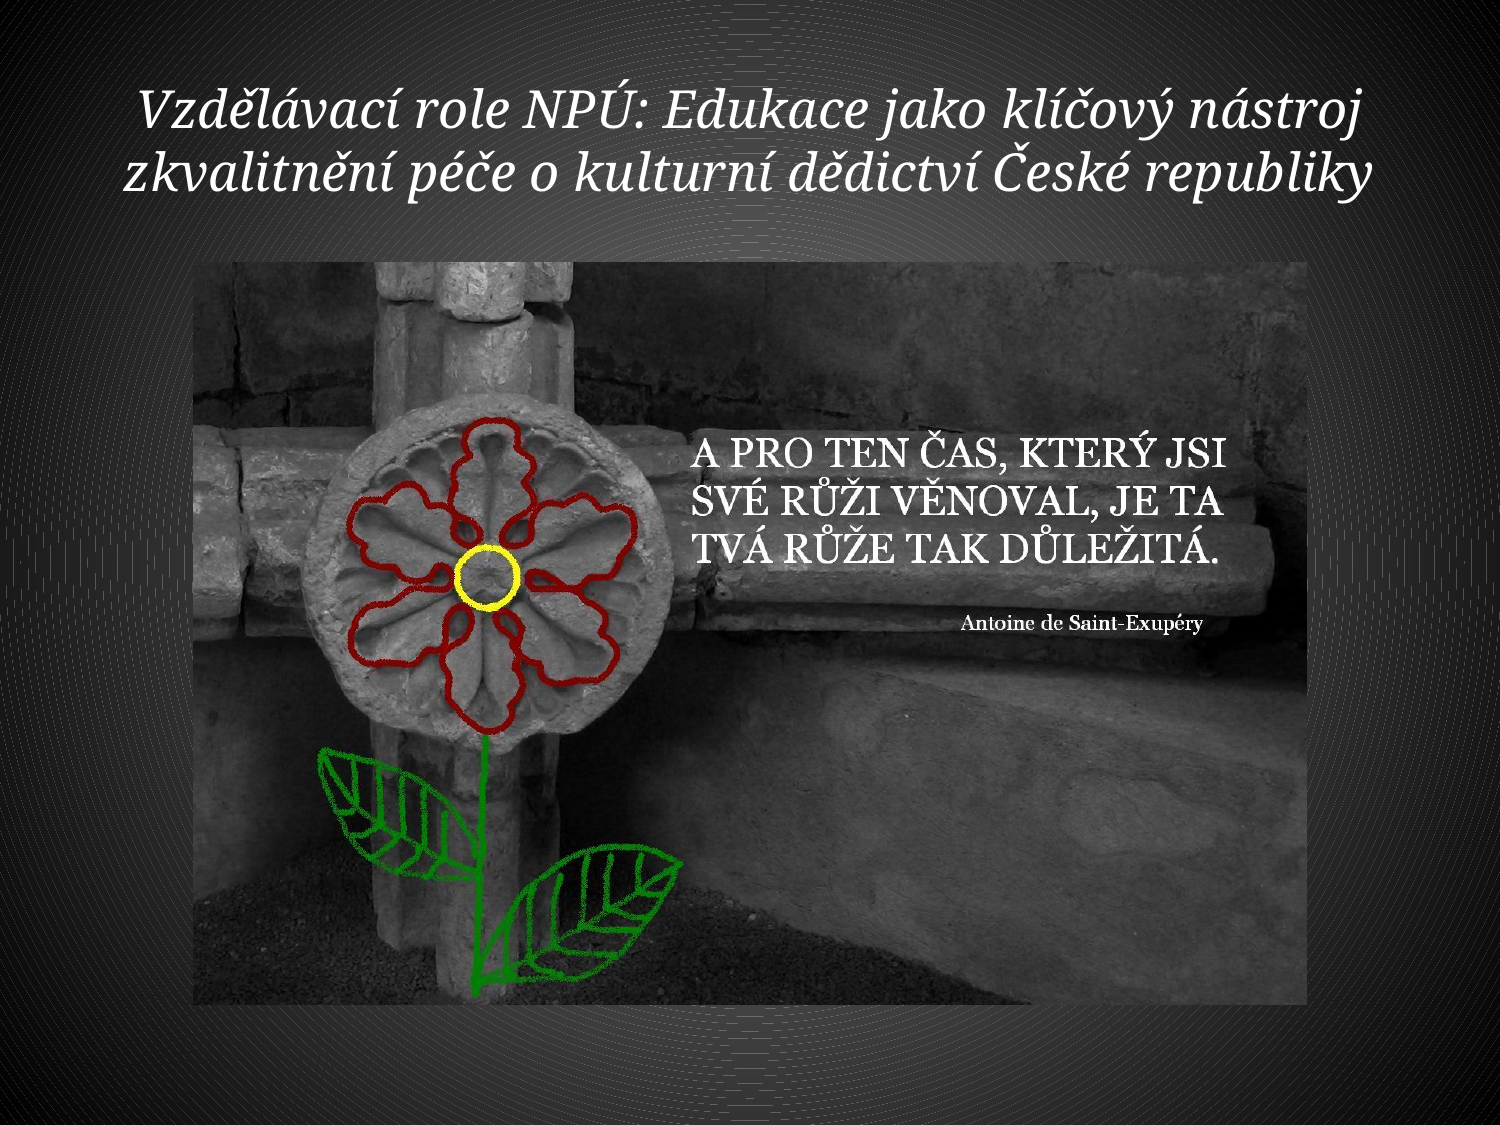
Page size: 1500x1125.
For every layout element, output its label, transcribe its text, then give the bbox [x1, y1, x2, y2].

title Vzdělávací role NPÚ: Edukace jako klíčový nástroj zkvalitnění péče o kulturní dědictví České republiky [75, 45, 1425, 233]
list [193, 262, 1307, 1006]
